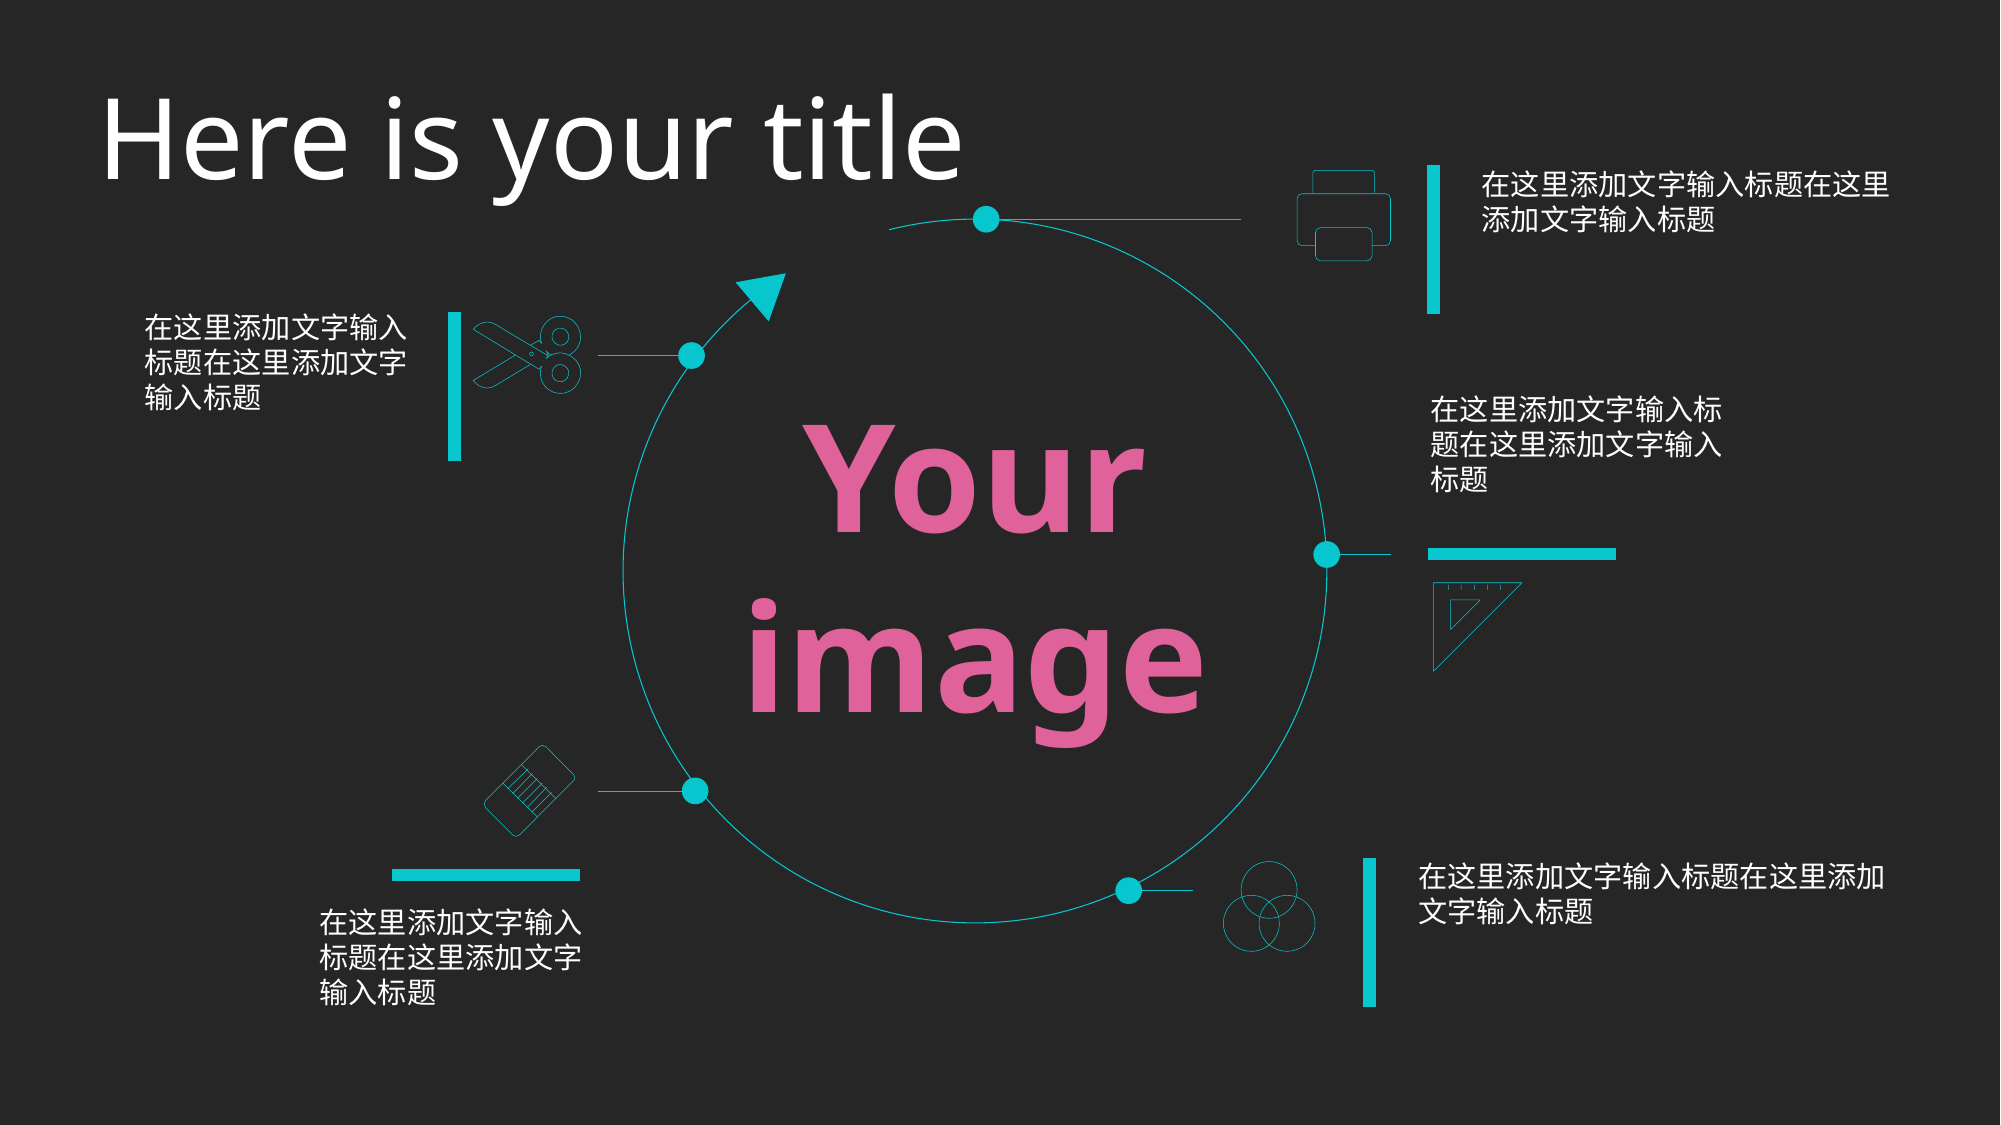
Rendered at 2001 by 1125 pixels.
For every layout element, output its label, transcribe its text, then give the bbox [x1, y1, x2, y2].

text_box 在这里添加文字输入标题在这里添加文字输入标题 [304, 896, 599, 1052]
text_box [1327, 541, 1340, 568]
text_box 在这里添加文字输入标题在这里添加文字输入标题 [1403, 850, 1928, 971]
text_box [473, 313, 584, 397]
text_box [1223, 861, 1316, 952]
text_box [1296, 170, 1391, 261]
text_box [483, 744, 576, 837]
text_box 在这里添加文字输入标题在这里添加文字输入标题 [129, 302, 445, 458]
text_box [1433, 582, 1522, 672]
text_box 在这里添加文字输入标题在这里添加文字输入标题 [1415, 384, 1758, 539]
text_box Here is your title [82, 60, 982, 210]
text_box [622, 219, 1327, 923]
text_box 在这里添加文字输入标题在这里添加文字输入标题 [1466, 158, 1911, 279]
text_box [972, 205, 1000, 219]
